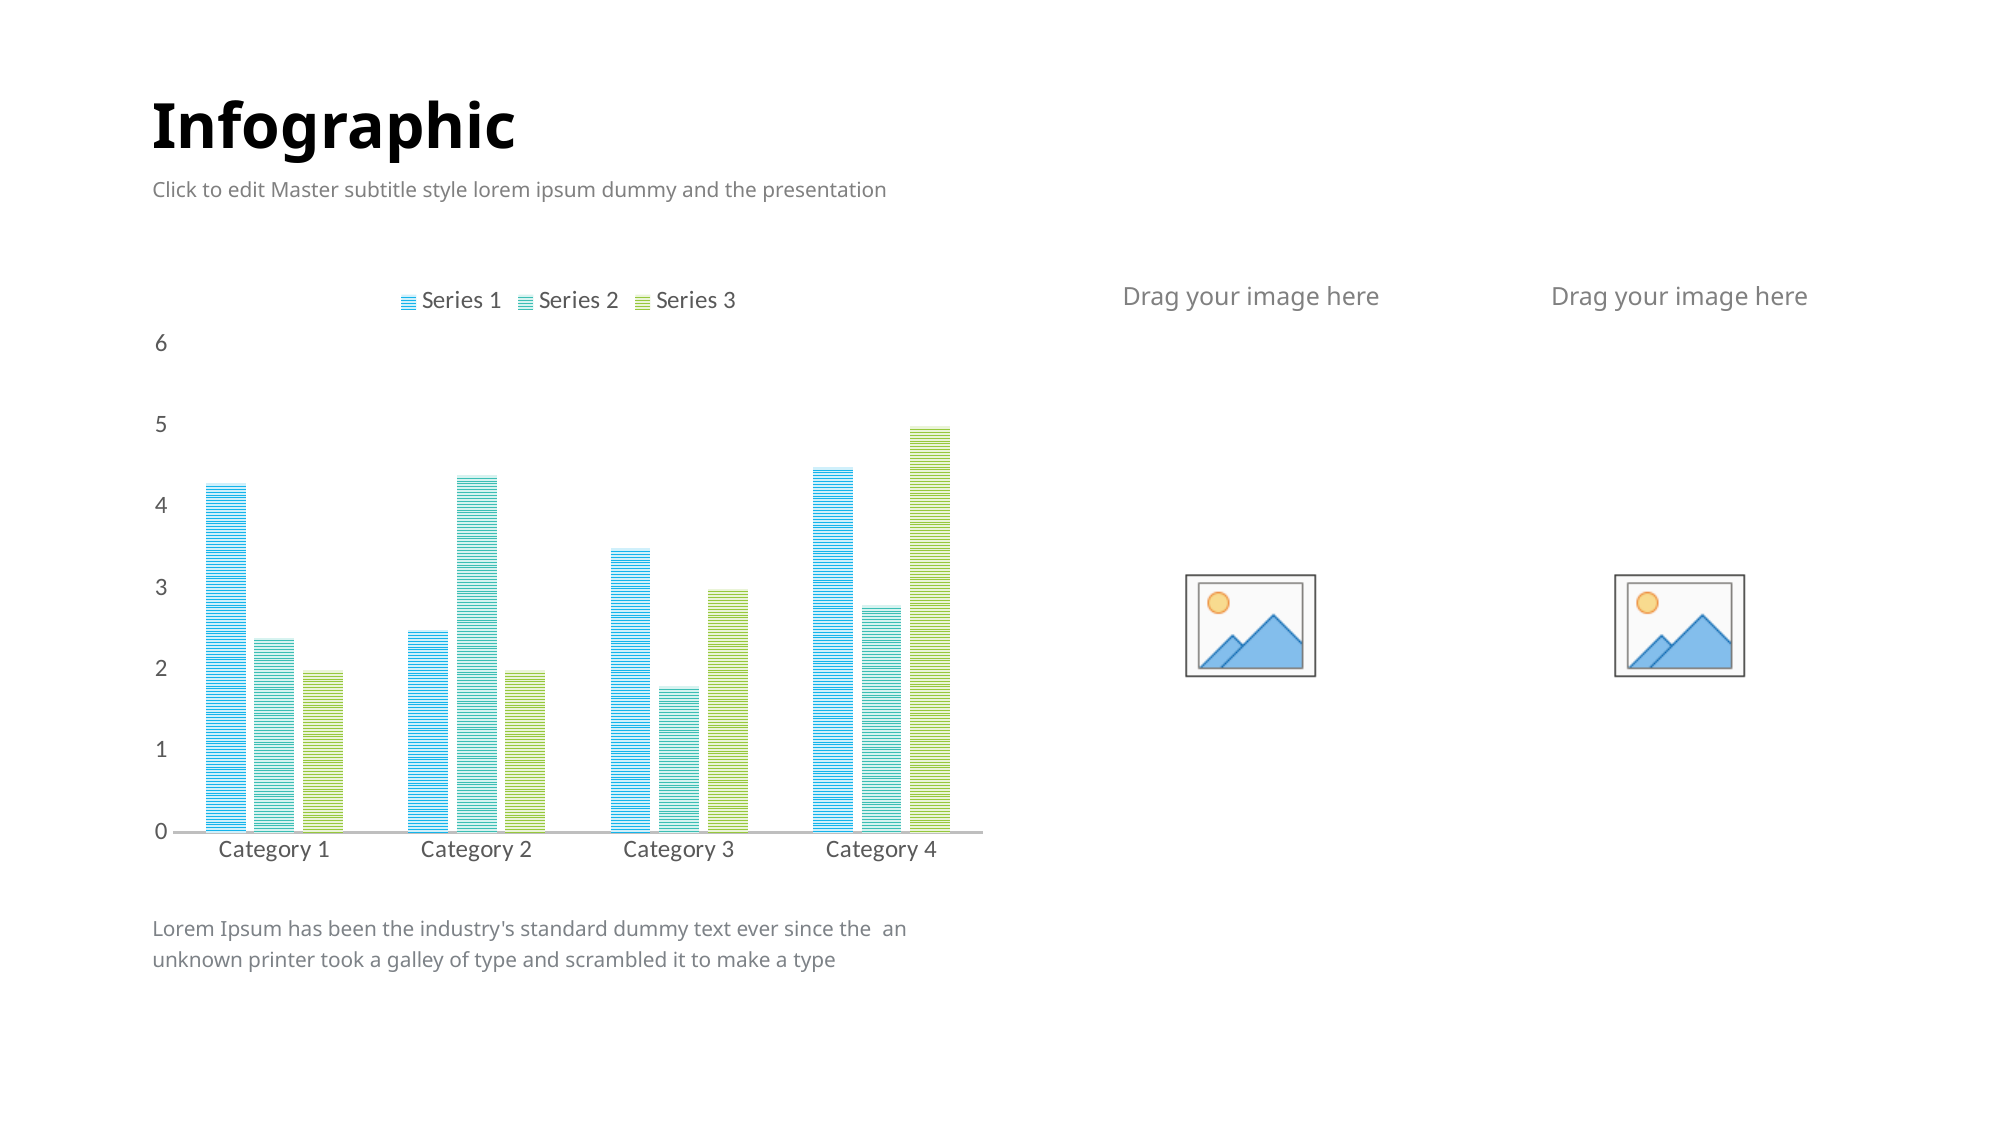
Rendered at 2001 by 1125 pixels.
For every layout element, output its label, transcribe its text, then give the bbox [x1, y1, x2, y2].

picture [1476, 272, 1884, 980]
chart [137, 272, 1000, 876]
picture [1047, 272, 1455, 980]
subtitle Click to edit Master subtitle style lorem ipsum dummy and the presentation [137, 179, 1863, 204]
text_box Lorem Ipsum has been the industry's standard dummy text ever since the an unknown printer took a galley of type and scrambled it to make a type [137, 901, 988, 979]
title Infographic [137, 78, 1863, 179]
